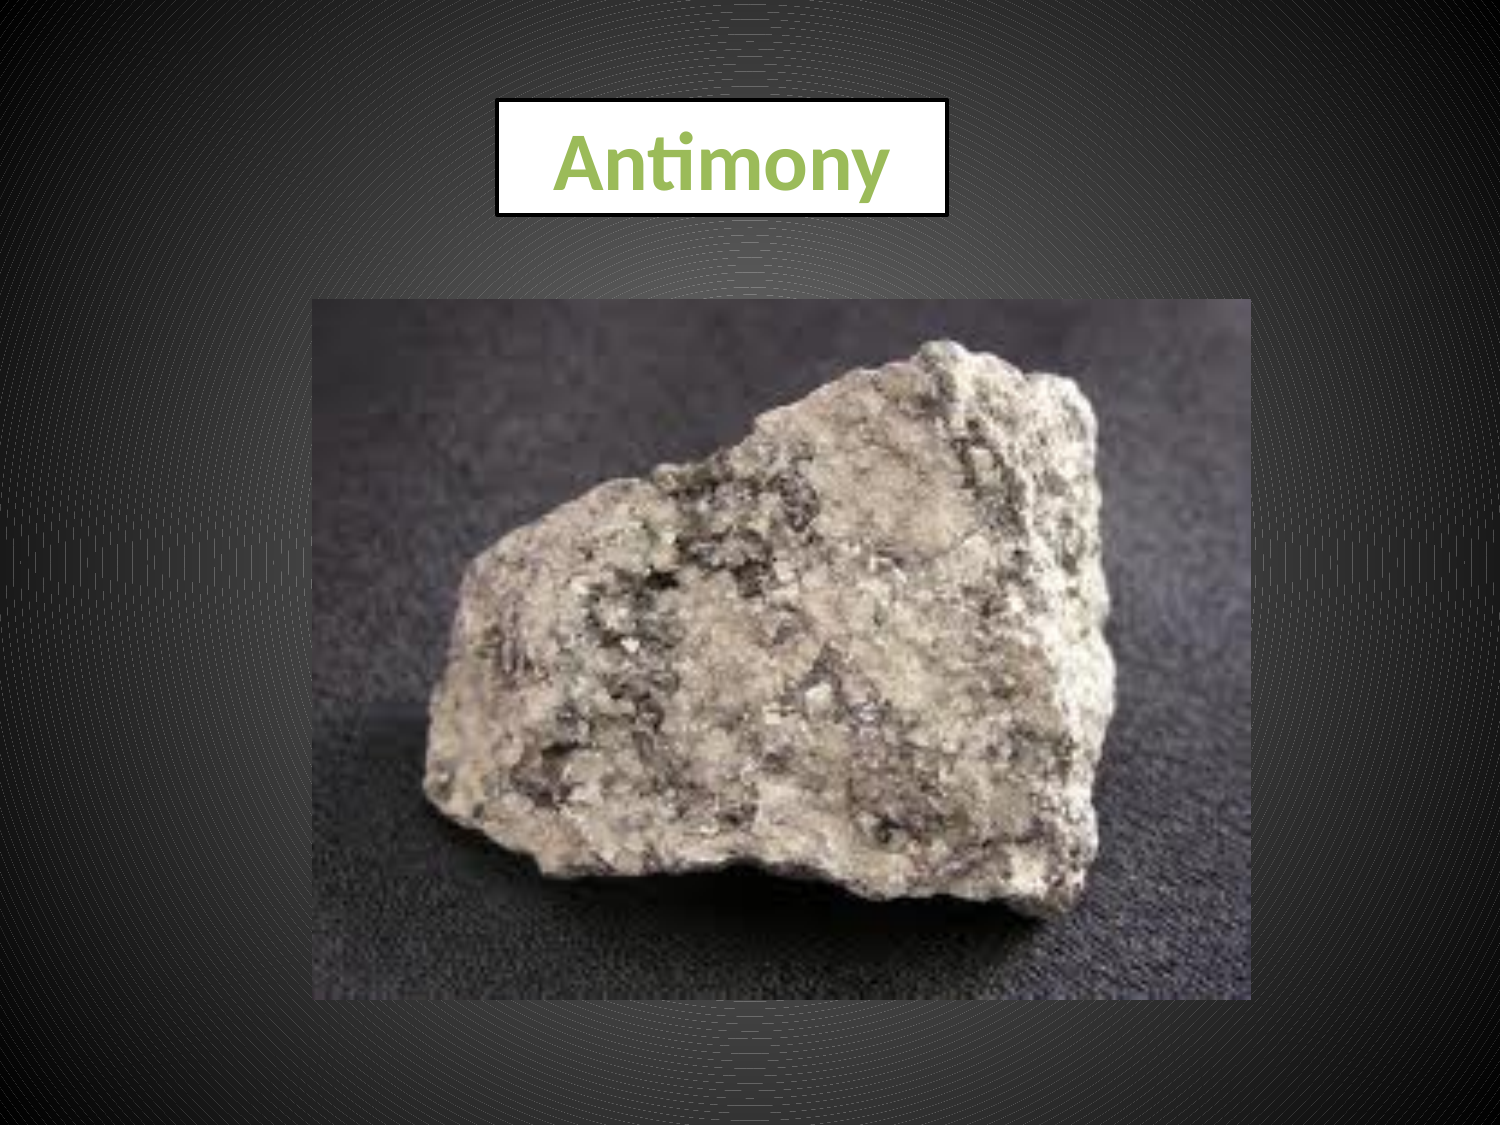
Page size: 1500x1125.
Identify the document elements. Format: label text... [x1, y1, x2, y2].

text_box Antimony [495, 98, 949, 217]
picture [312, 299, 1251, 1001]
